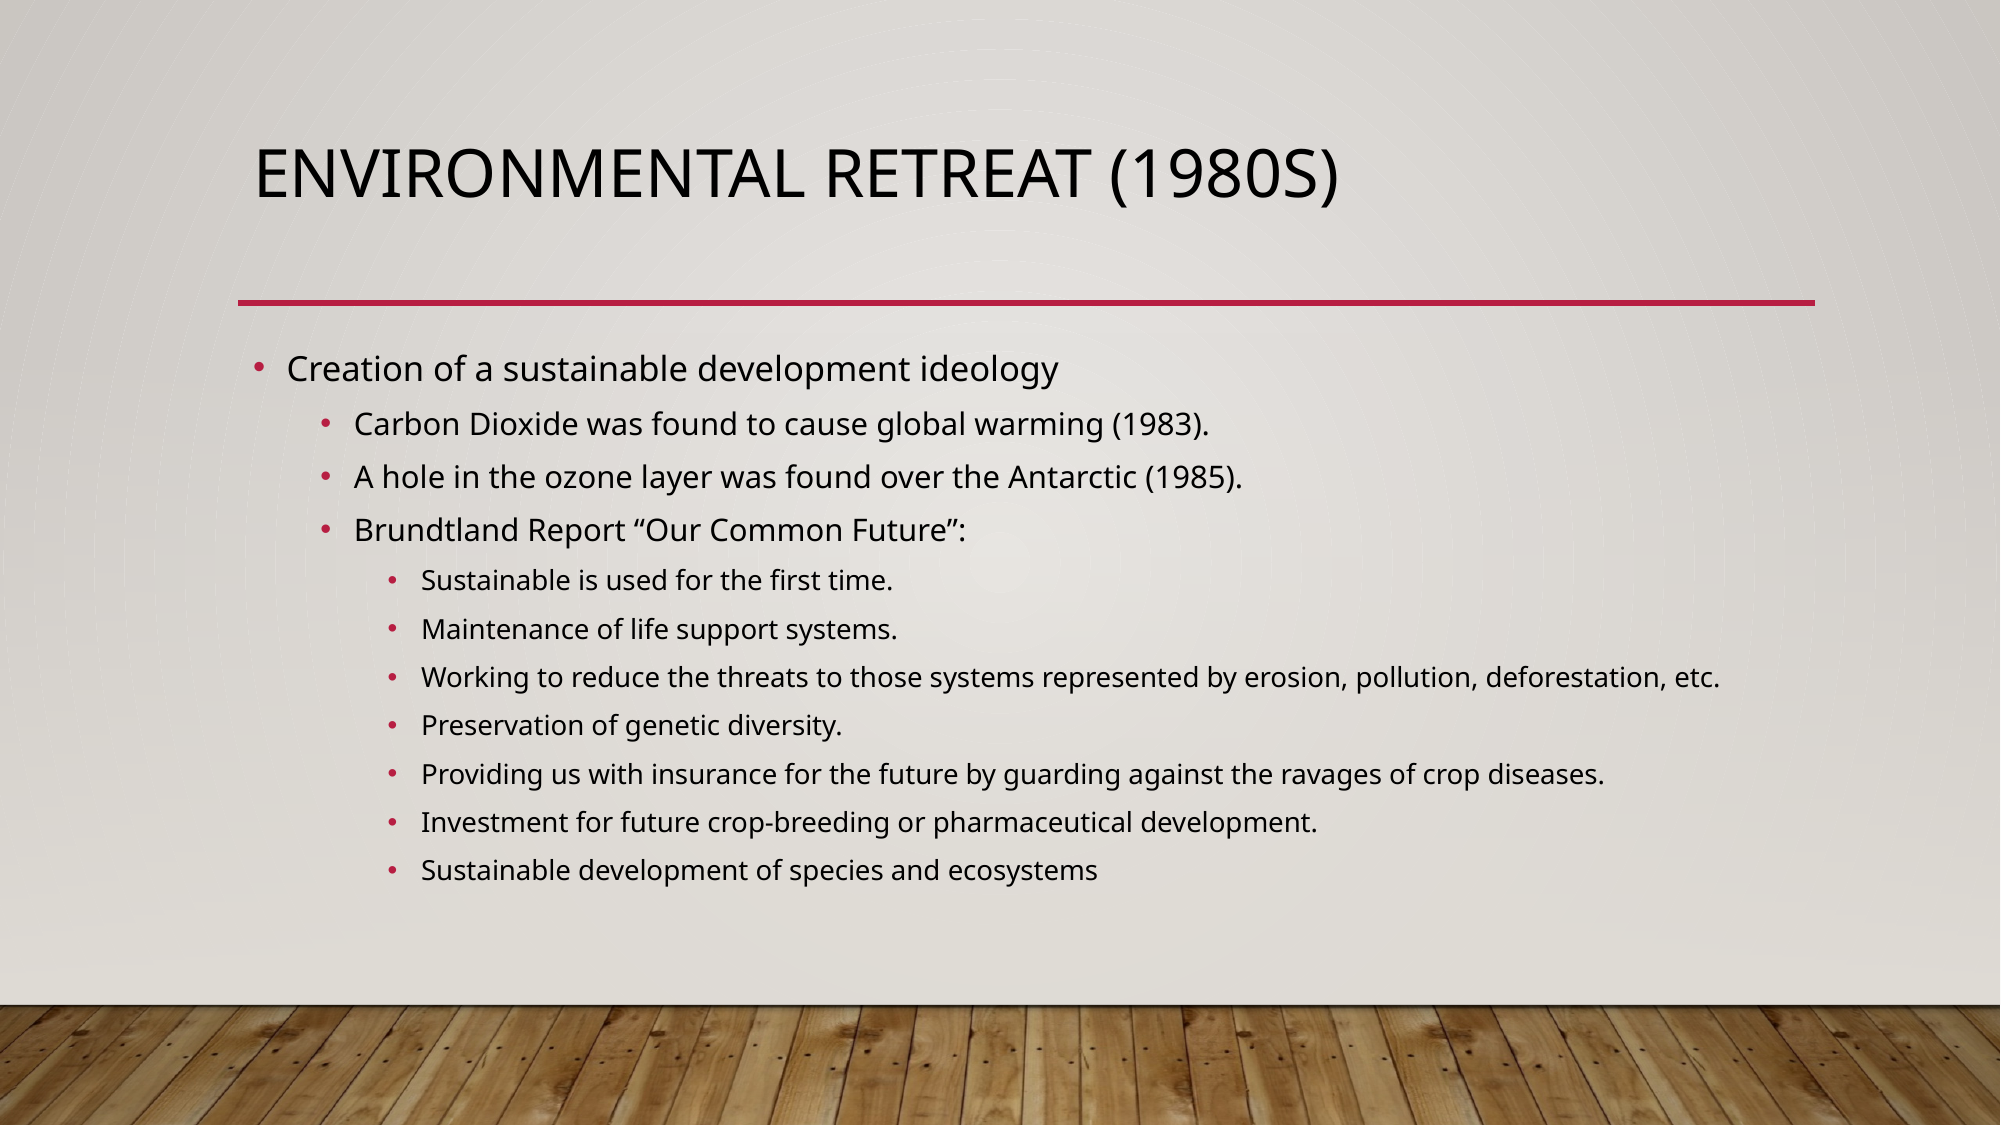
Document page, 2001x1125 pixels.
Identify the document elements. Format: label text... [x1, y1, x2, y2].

list Creation of a sustainable development ideology Carbon Dioxide was found to cause global warming (1983). A hole in the ozone layer was found over the Antarctic (1985). Brundtland Report “Our Common Future”: Sustainable is used for the first time. Maintenance of life support systems. Working to reduce the threats to those systems represented by erosion, pollution, deforestation, etc. Preservation of genetic diversity. Providing us with insurance for the future by guarding against the ravages of crop diseases. Investment for future crop-breeding or pharmaceutical development. Sustainable development of species and ecosystems [238, 330, 1814, 897]
title Environmental Retreat (1980s) [238, 131, 1814, 305]
picture [0, 1005, 2000, 1125]
